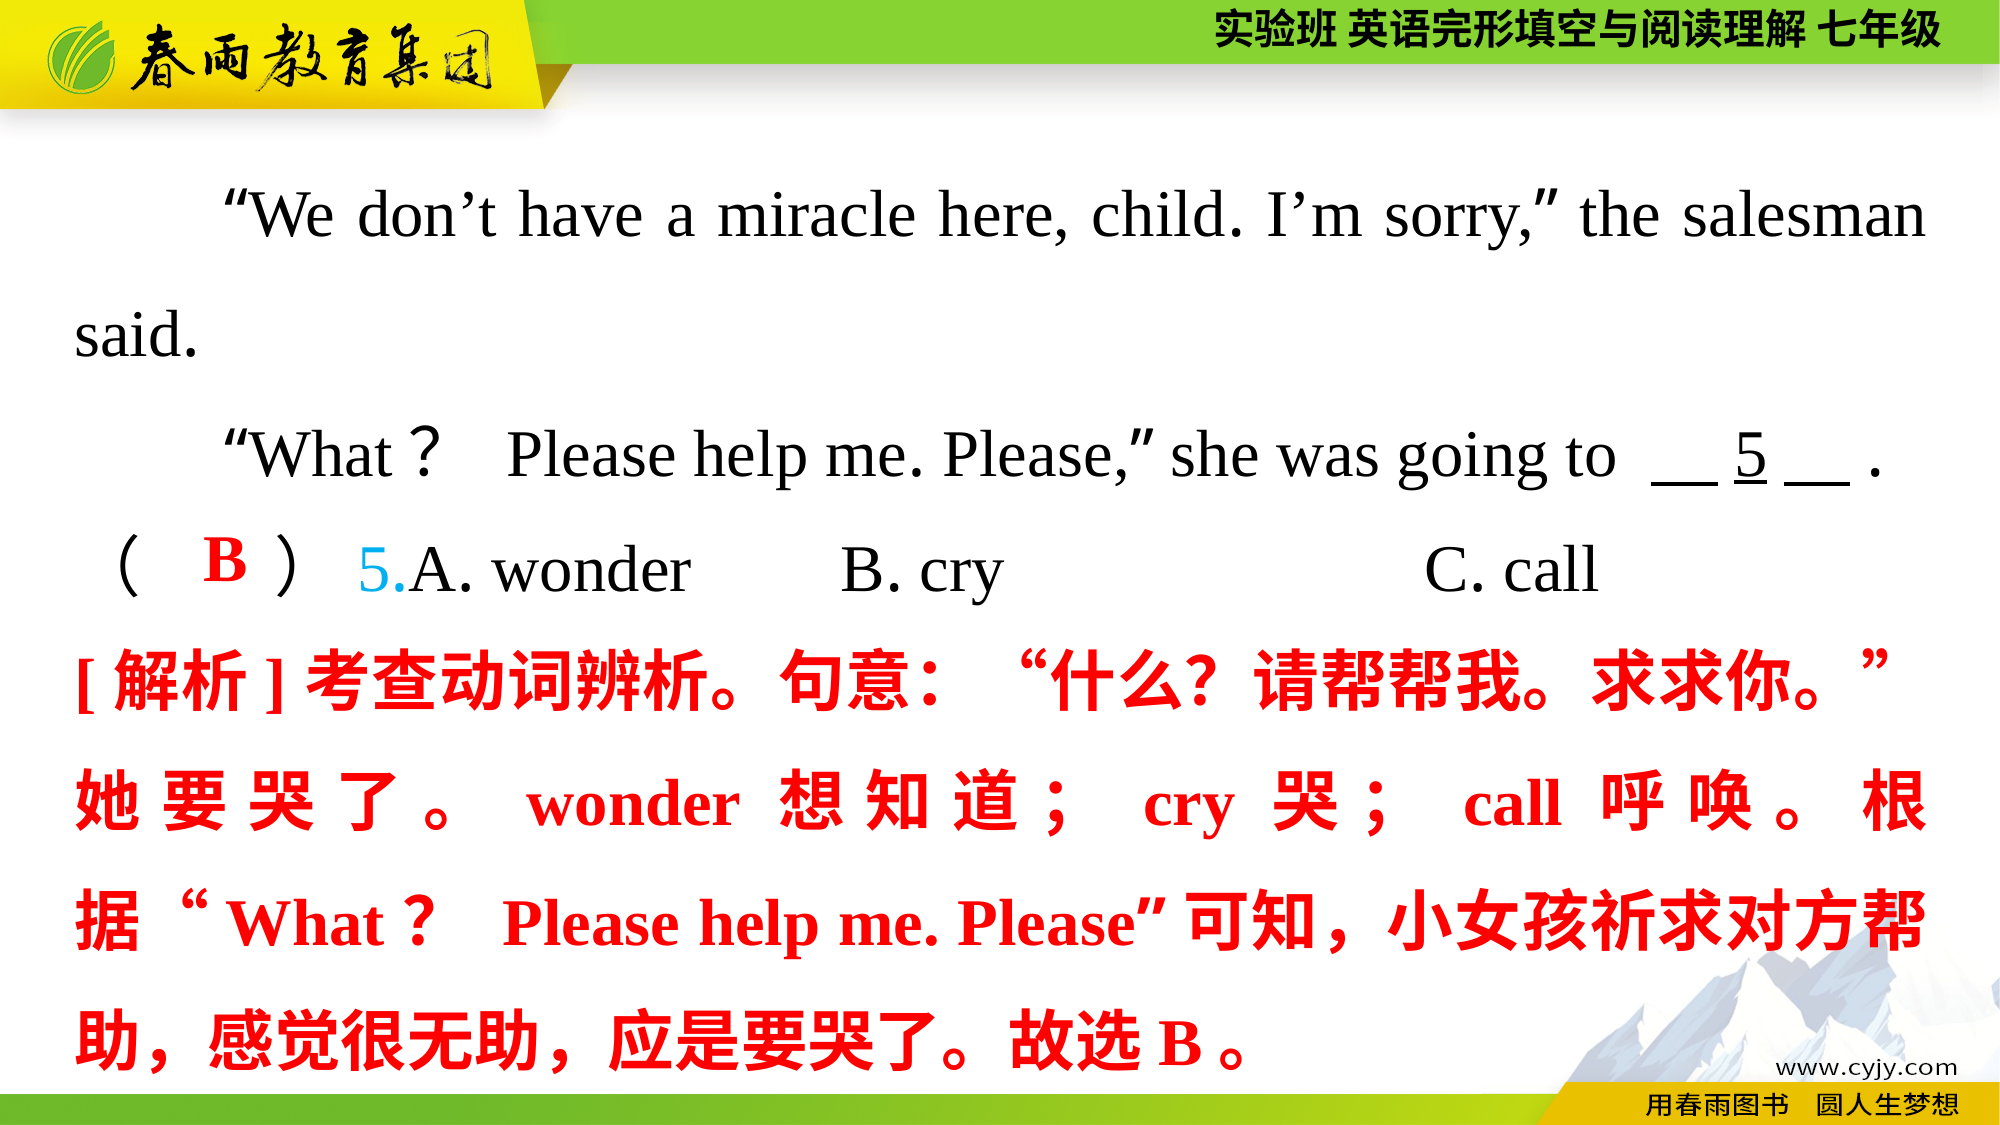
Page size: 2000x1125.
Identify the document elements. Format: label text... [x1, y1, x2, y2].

text_box [解析]考查动词辨析。句意：“什么？请帮帮我。求求你。”她要哭了。wonder想知道；cry哭；call呼唤。根据“What？ Please help me. Please”可知，小女孩祈求对方帮助，感觉很无助，应是要哭了。故选B。 [59, 591, 1944, 1087]
list “We don’t have a miracle here, child. I’m sorry,” the salesman said. “What？ Please help me. Please,” she was going to 5 . [59, 122, 1944, 477]
text_box （ ）5.A. wonder B. cry C. call [59, 477, 1944, 591]
picture [0, 0, 2000, 1125]
text_box B [188, 507, 263, 602]
